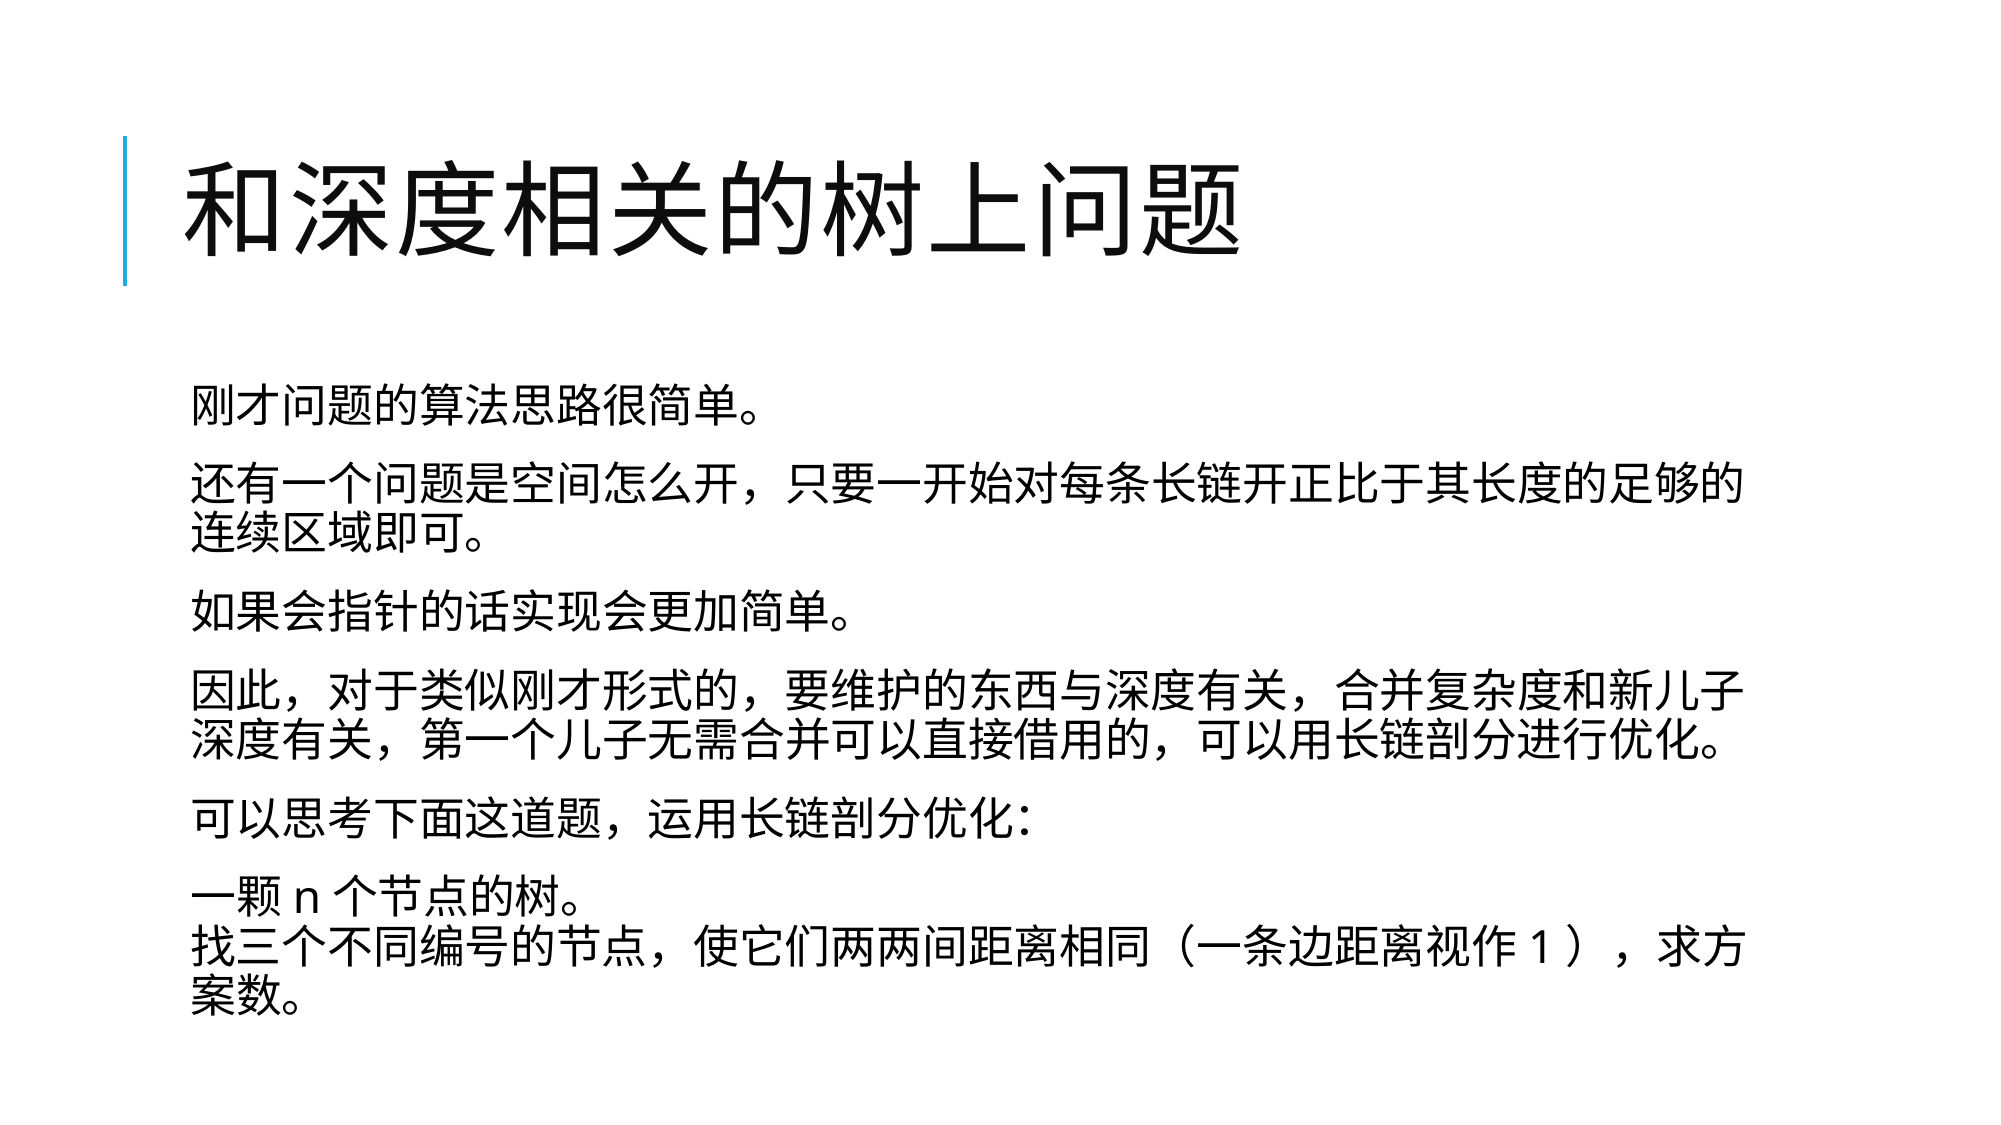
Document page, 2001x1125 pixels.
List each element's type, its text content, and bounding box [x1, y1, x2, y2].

list 刚才问题的算法思路很简单。 还有一个问题是空间怎么开，只要一开始对每条长链开正比于其长度的足够的连续区域即可。 如果会指针的话实现会更加简单。 因此，对于类似刚才形式的，要维护的东西与深度有关，合并复杂度和新儿子深度有关，第一个儿子无需合并可以直接借用的，可以用长链剖分进行优化。 可以思考下面这道题，运用长链剖分优化： 一颗n个节点的树。 找三个不同编号的节点，使它们两两间距离相同（一条边距离视作1），求方案数。 [168, 375, 1763, 1035]
title 和深度相关的树上问题 [168, 96, 1763, 342]
